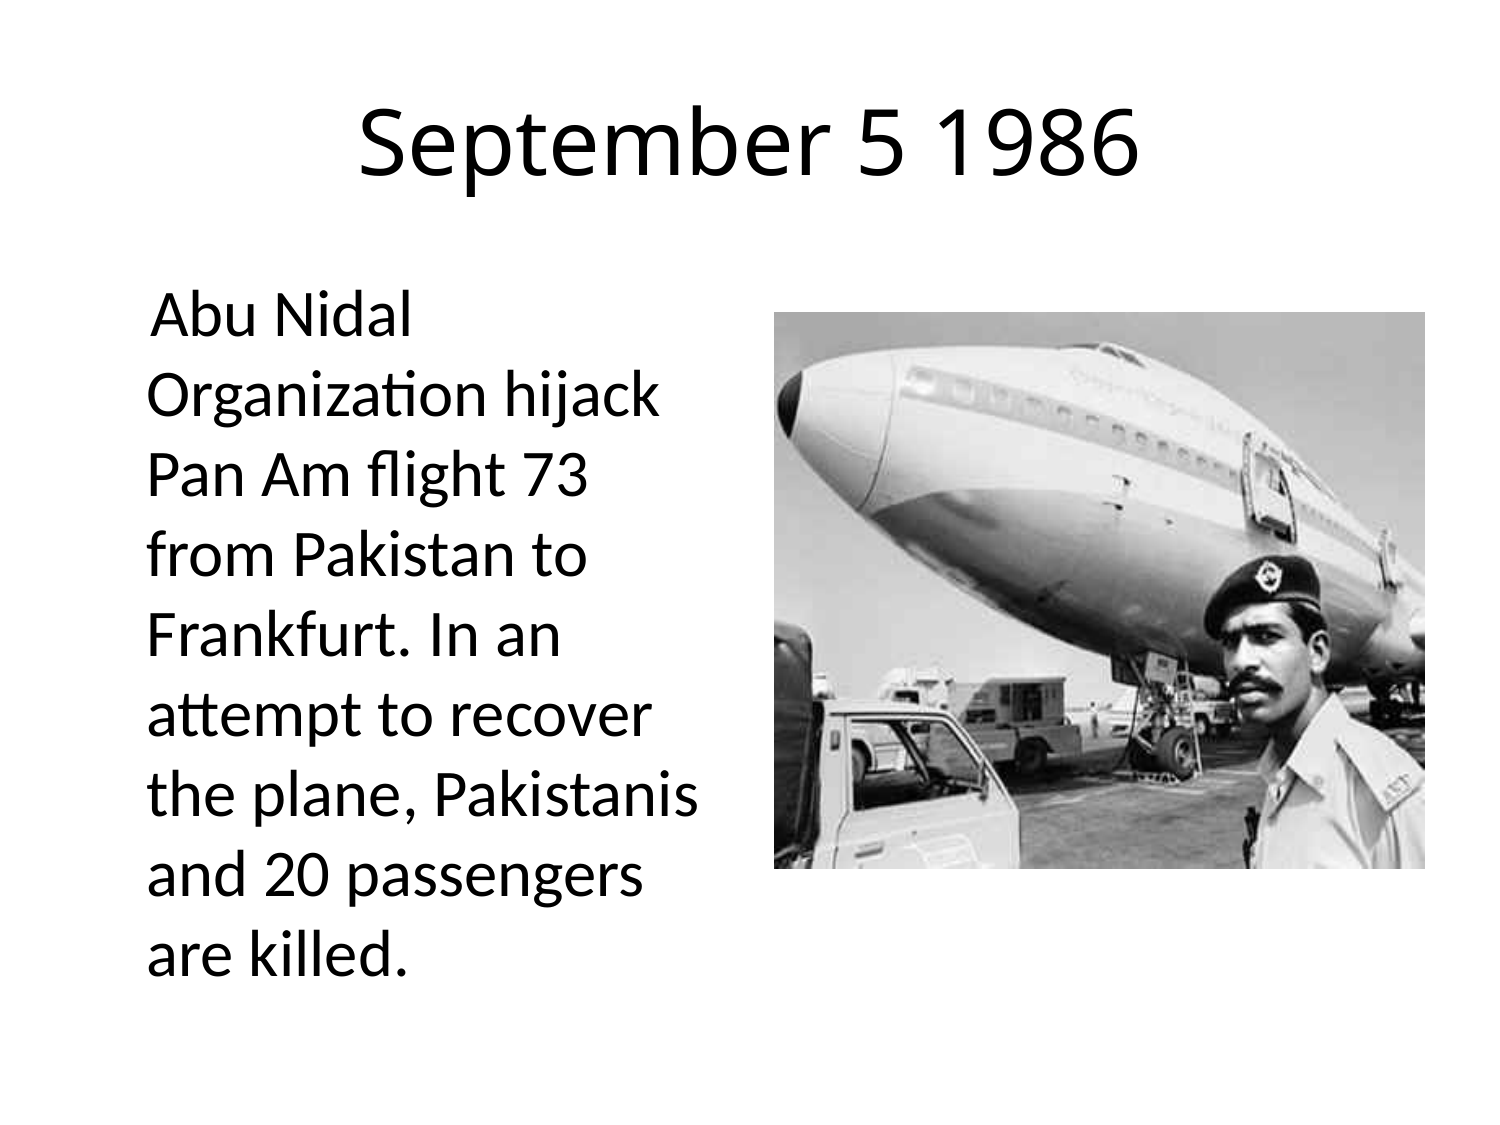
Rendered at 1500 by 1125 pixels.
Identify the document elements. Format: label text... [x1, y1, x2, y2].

title September 5 1986 [75, 45, 1425, 233]
list Abu Nidal Organization hijack Pan Am flight 73 from Pakistan to Frankfurt. In an attempt to recover the plane, Pakistanis and 20 passengers are killed. [75, 262, 750, 1005]
picture [774, 312, 1426, 869]
